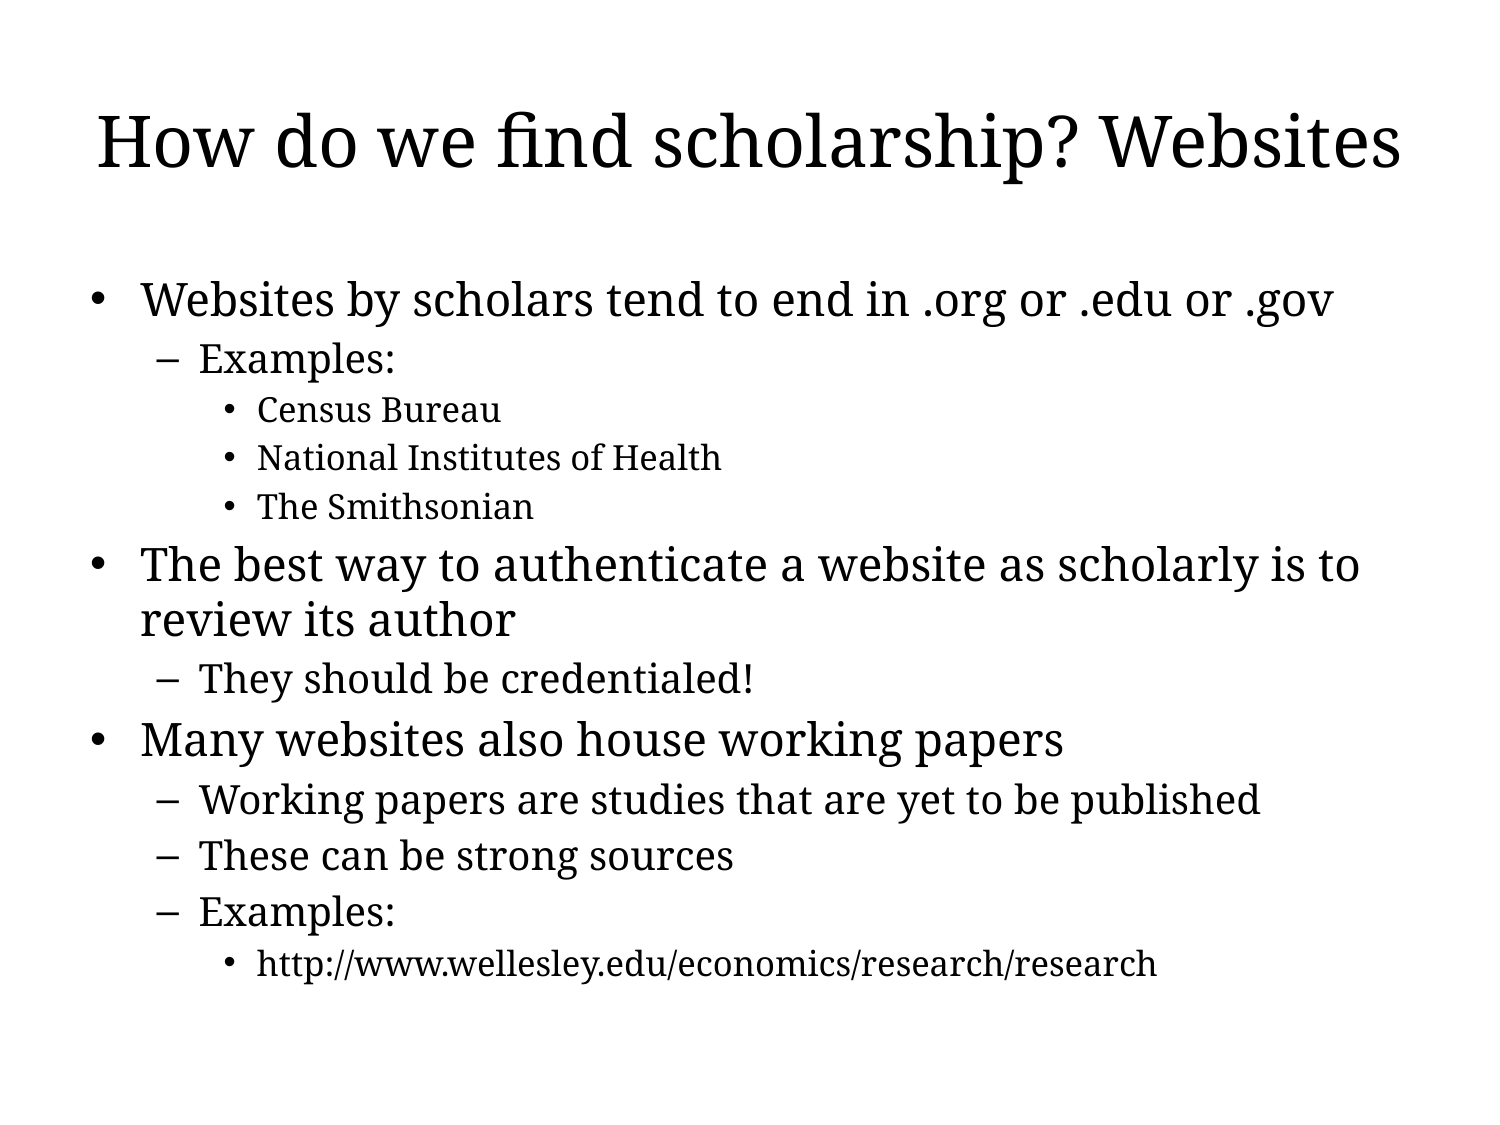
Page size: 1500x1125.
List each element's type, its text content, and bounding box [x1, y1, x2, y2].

list Websites by scholars tend to end in .org or .edu or .gov Examples: Census Bureau National Institutes of Health The Smithsonian The best way to authenticate a website as scholarly is to review its author They should be credentialed! Many websites also house working papers Working papers are studies that are yet to be published These can be strong sources Examples: http://www.wellesley.edu/economics/research/research [75, 262, 1425, 1005]
title How do we find scholarship? Websites [75, 45, 1425, 233]
